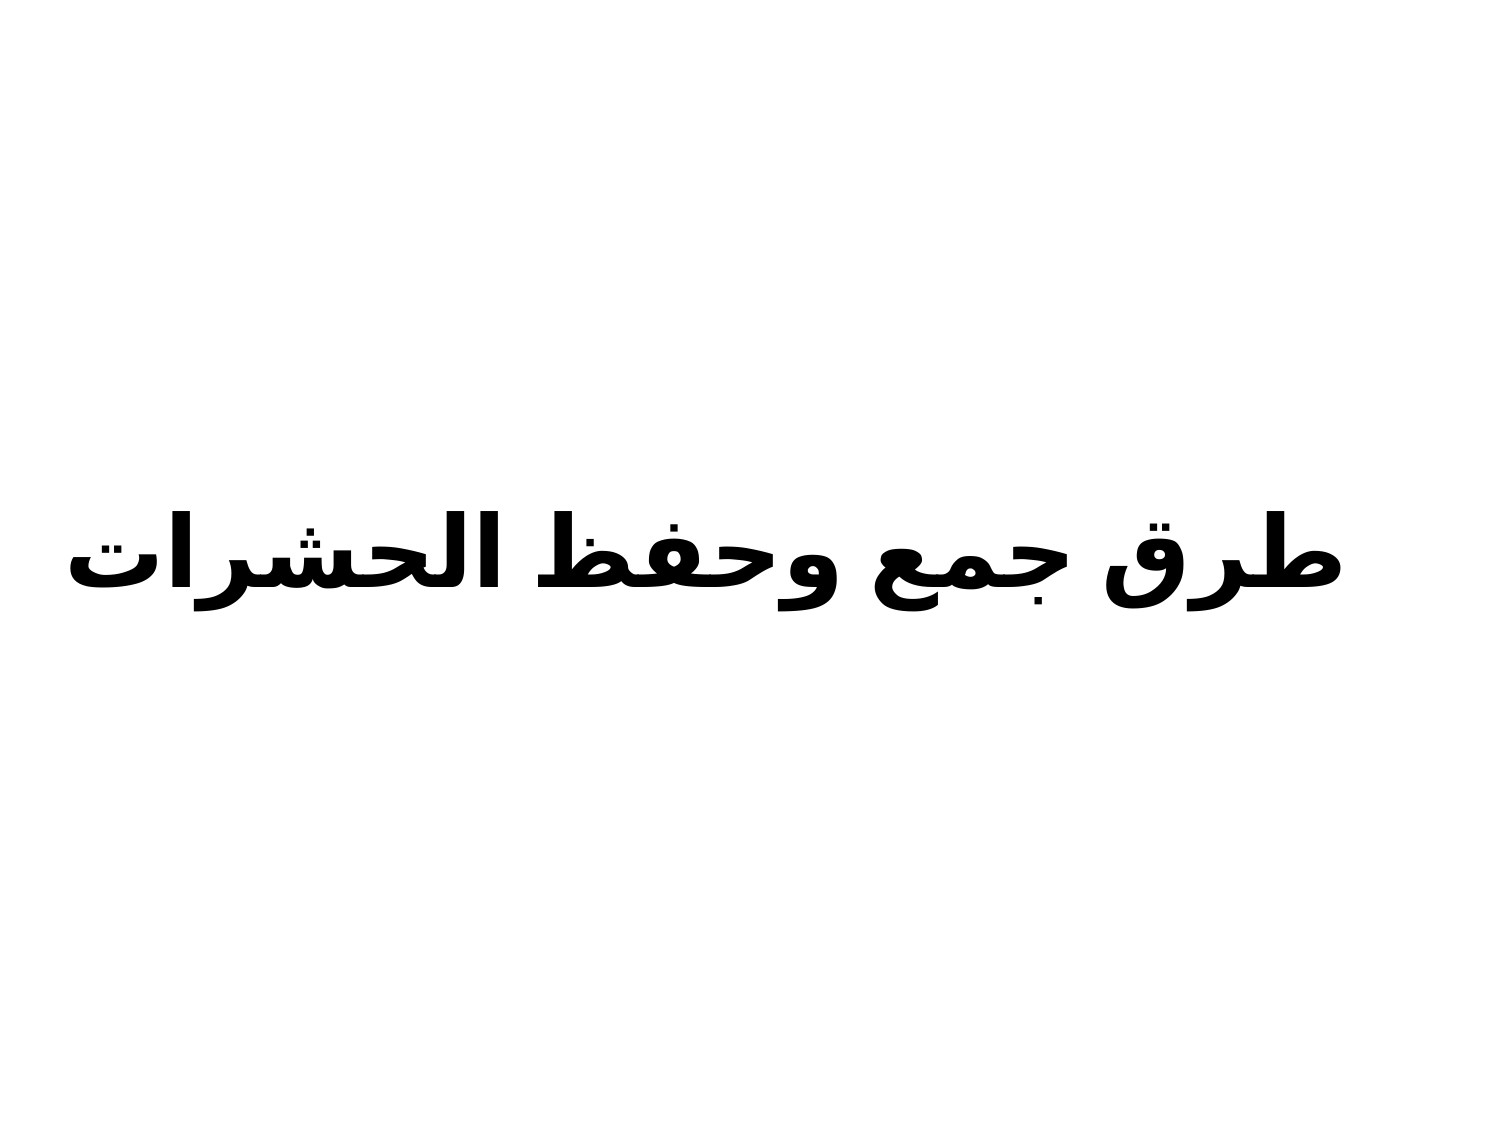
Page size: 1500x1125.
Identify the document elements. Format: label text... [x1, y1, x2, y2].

text_box طرق جمع وحفظ الحشرات [49, 479, 1363, 615]
